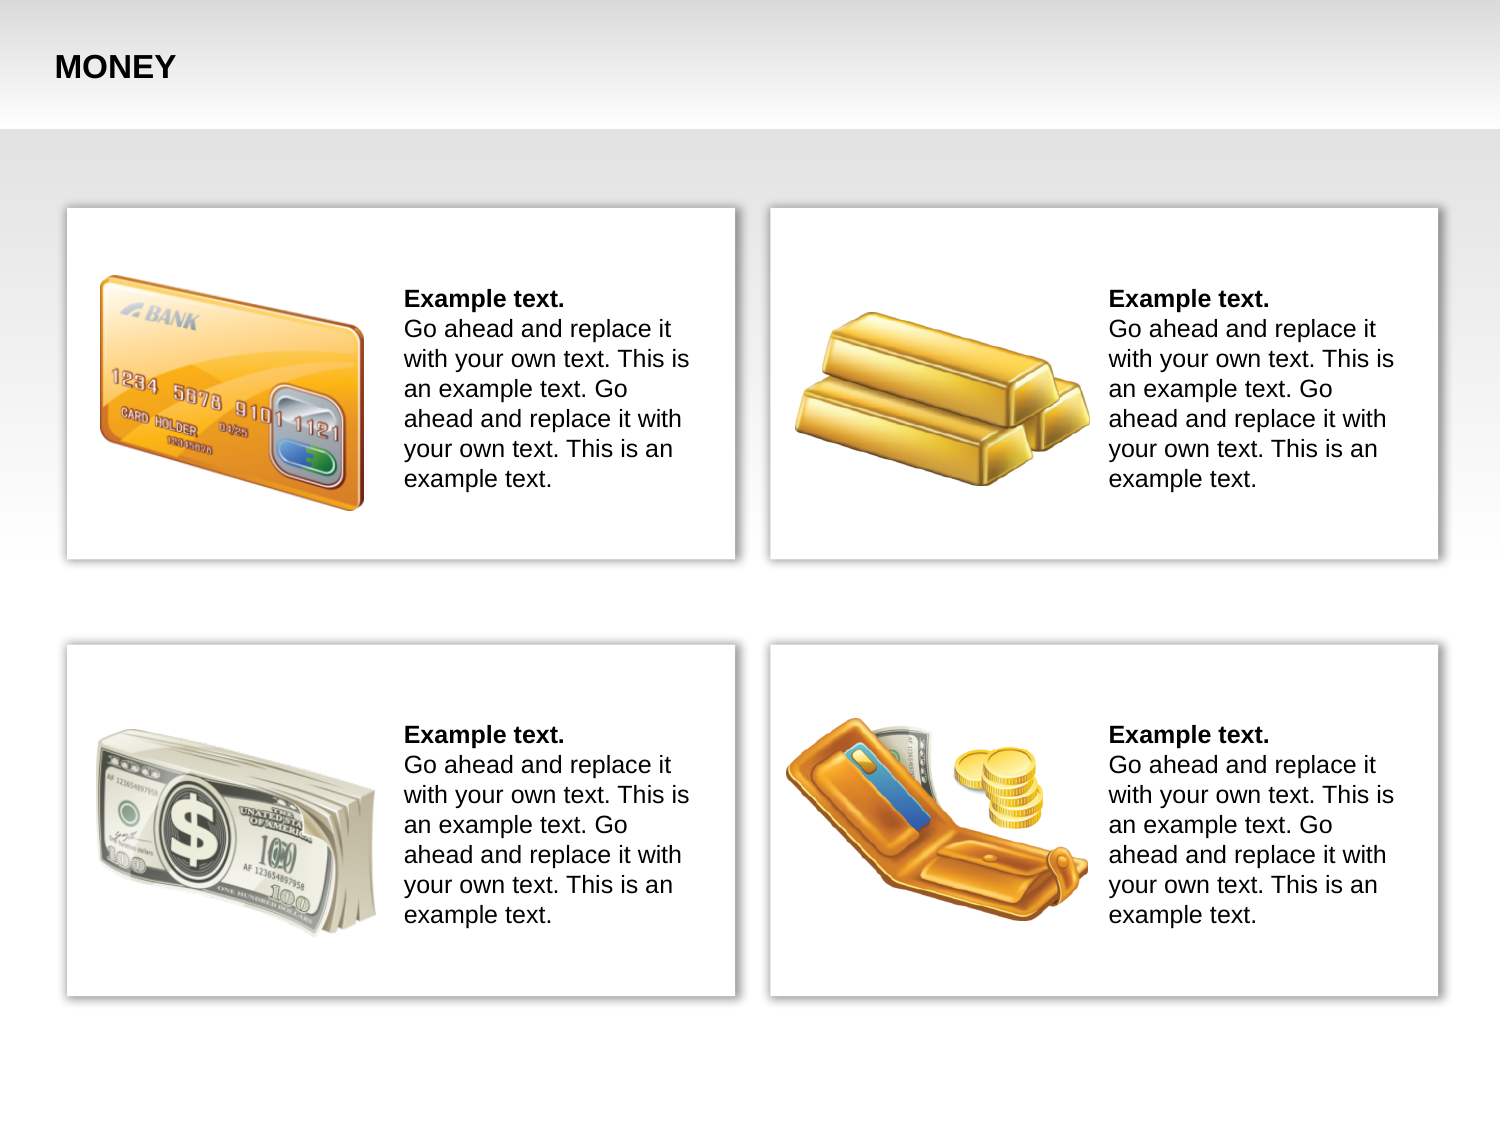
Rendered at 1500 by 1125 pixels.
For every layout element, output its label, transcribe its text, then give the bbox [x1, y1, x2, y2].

text_box [66, 207, 736, 560]
text_box Example text. Go ahead and replace it with your own text. This is an example text. Go ahead and replace it with your own text. This is an example text. [1093, 711, 1422, 936]
picture [96, 729, 376, 938]
text_box Example text. Go ahead and replace it with your own text. This is an example text. Go ahead and replace it with your own text. This is an example text. [388, 275, 718, 500]
text_box [0, 0, 1500, 131]
text_box [770, 207, 1439, 560]
text_box Example text. Go ahead and replace it with your own text. This is an example text. Go ahead and replace it with your own text. This is an example text. [388, 711, 718, 936]
text_box MONEY [39, 38, 598, 93]
picture [795, 311, 1091, 487]
text_box [66, 644, 736, 997]
picture [99, 275, 364, 511]
text_box [770, 644, 1439, 997]
text_box [0, 131, 1500, 1125]
text_box Example text. Go ahead and replace it with your own text. This is an example text. Go ahead and replace it with your own text. This is an example text. [1093, 275, 1422, 500]
picture [785, 718, 1088, 921]
